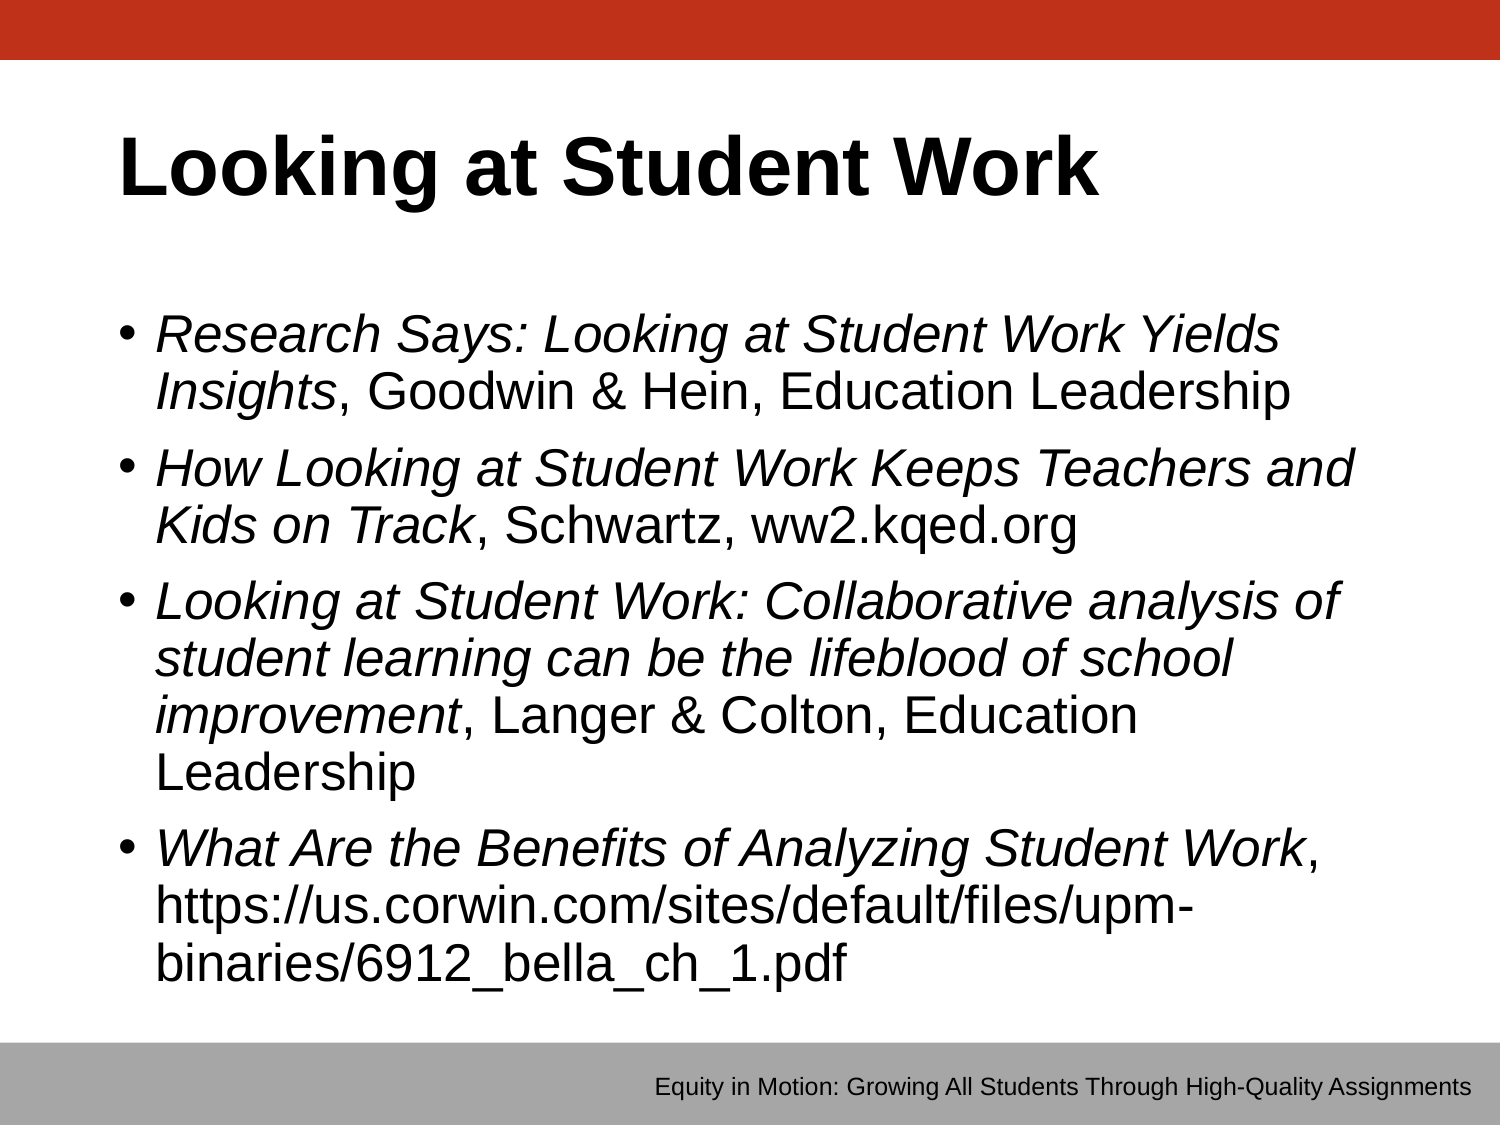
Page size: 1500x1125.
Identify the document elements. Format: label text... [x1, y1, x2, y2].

list Research Says: Looking at Student Work Yields Insights, Goodwin & Hein, Education Leadership How Looking at Student Work Keeps Teachers and Kids on Track, Schwartz, ww2.kqed.org Looking at Student Work: Collaborative analysis of student learning can be the lifeblood of school improvement, Langer & Colton, Education Leadership What Are the Benefits of Analyzing Student Work, https://us.corwin.com/sites/default/files/upm-binaries/6912_bella_ch_1.pdf [103, 299, 1397, 1014]
title Looking at Student Work [103, 59, 1397, 278]
